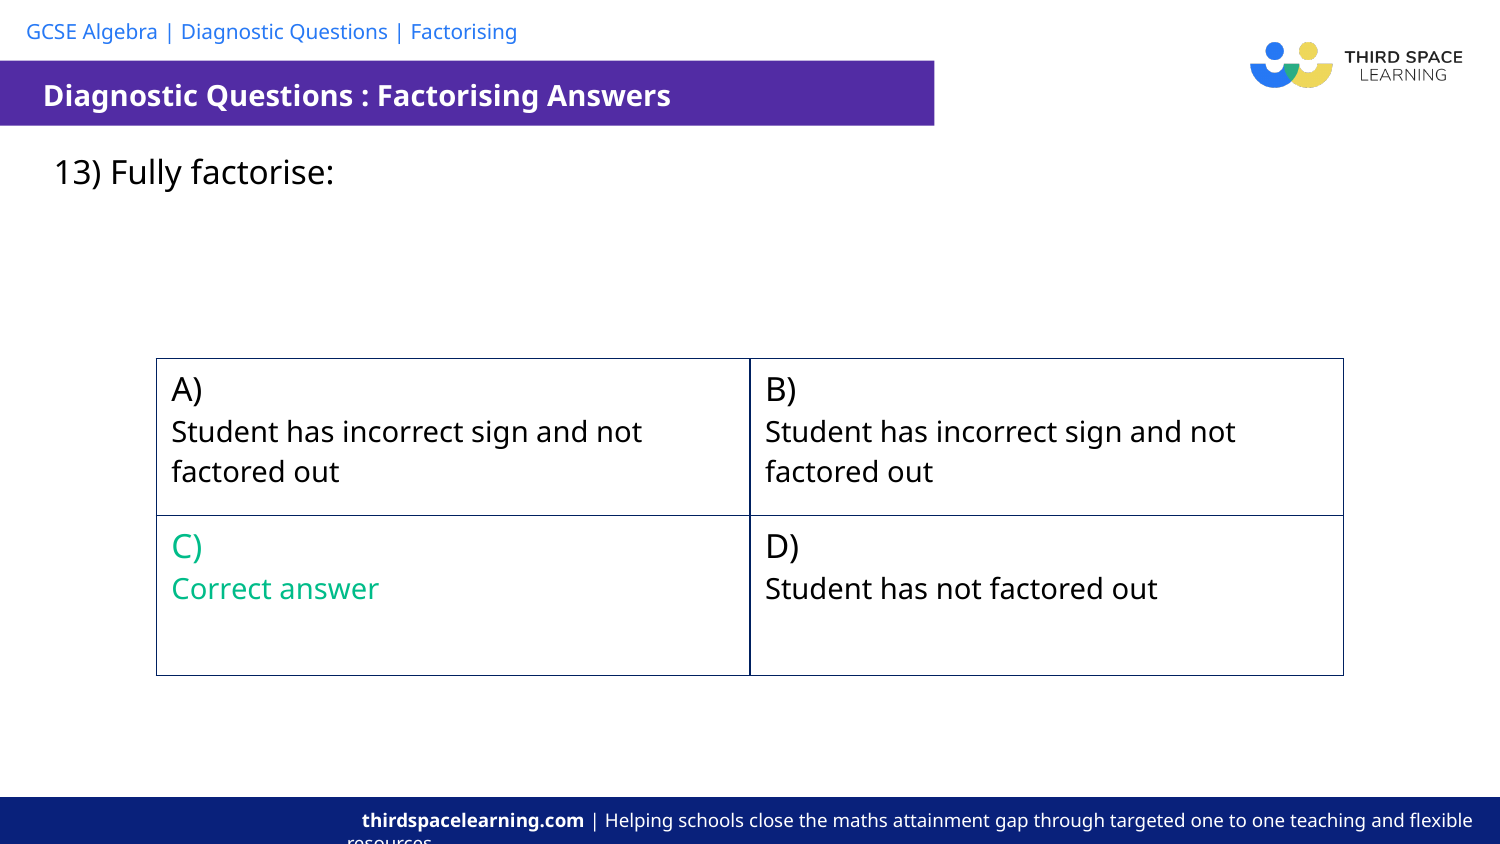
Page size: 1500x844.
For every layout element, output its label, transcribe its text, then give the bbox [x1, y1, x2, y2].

text_box Diagnostic Questions : Factorising Answers [27, 61, 849, 127]
picture [1250, 33, 1465, 99]
